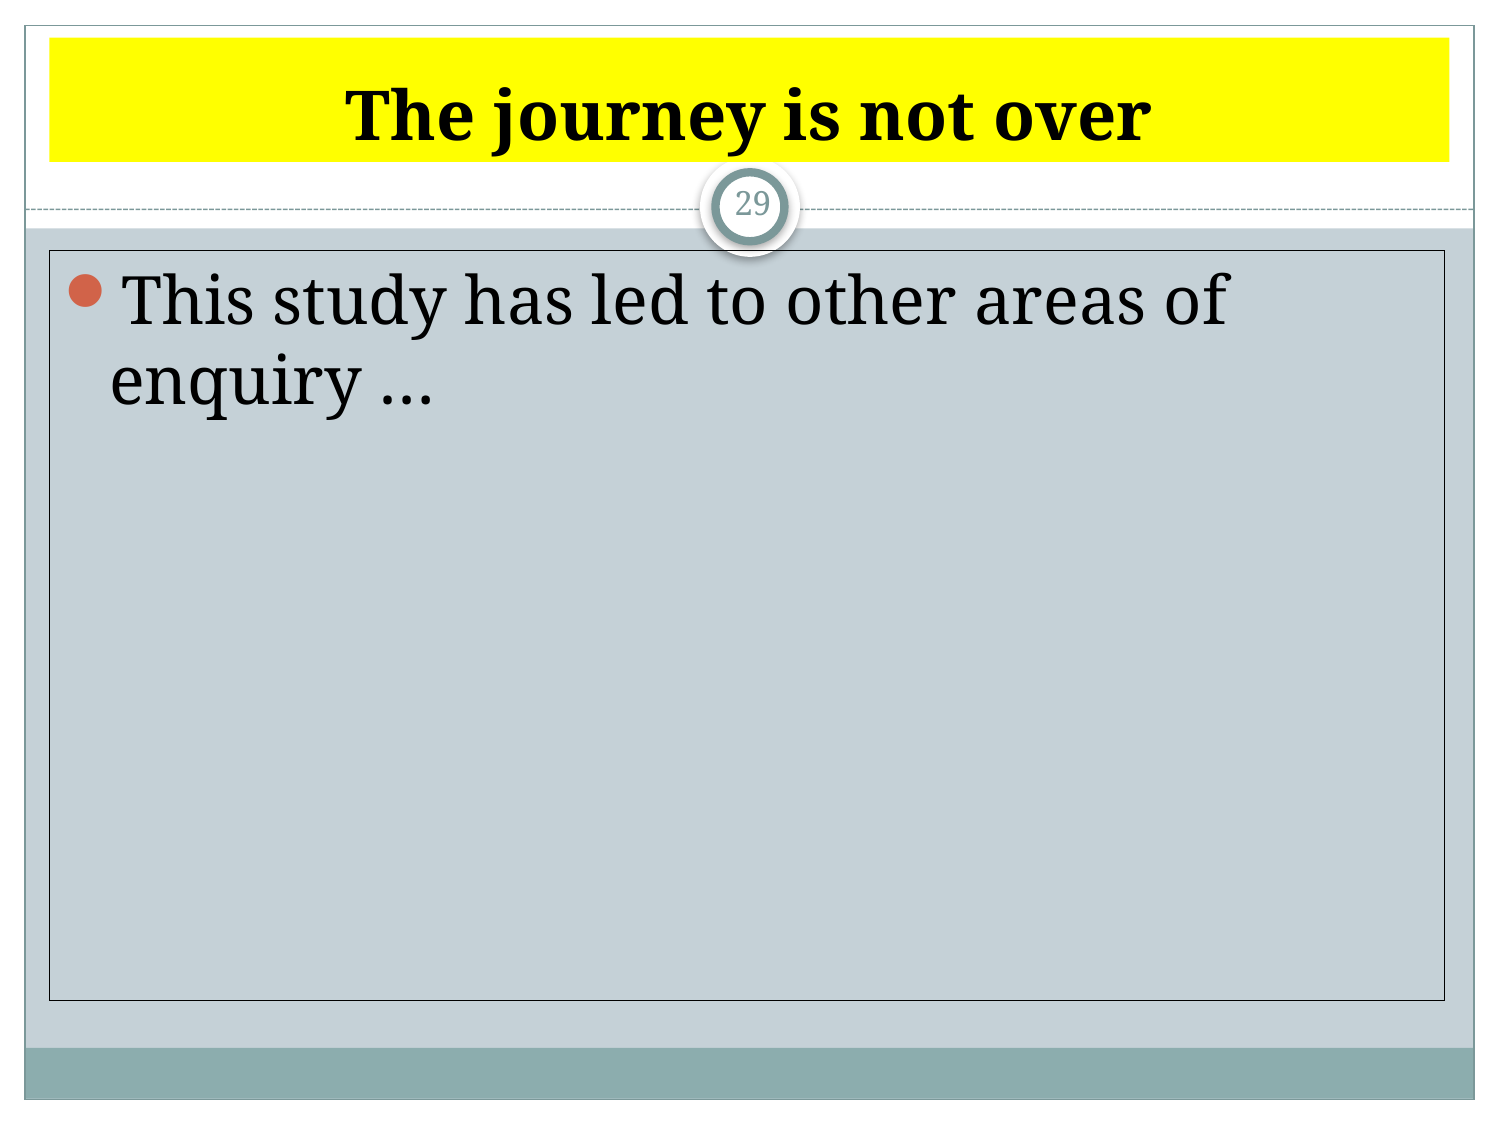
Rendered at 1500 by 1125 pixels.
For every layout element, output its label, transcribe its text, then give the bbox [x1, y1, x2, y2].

list This study has led to other areas of enquiry … [49, 250, 1445, 1001]
slide_number 29 [715, 168, 791, 241]
title The journey is not over [49, 37, 1450, 162]
